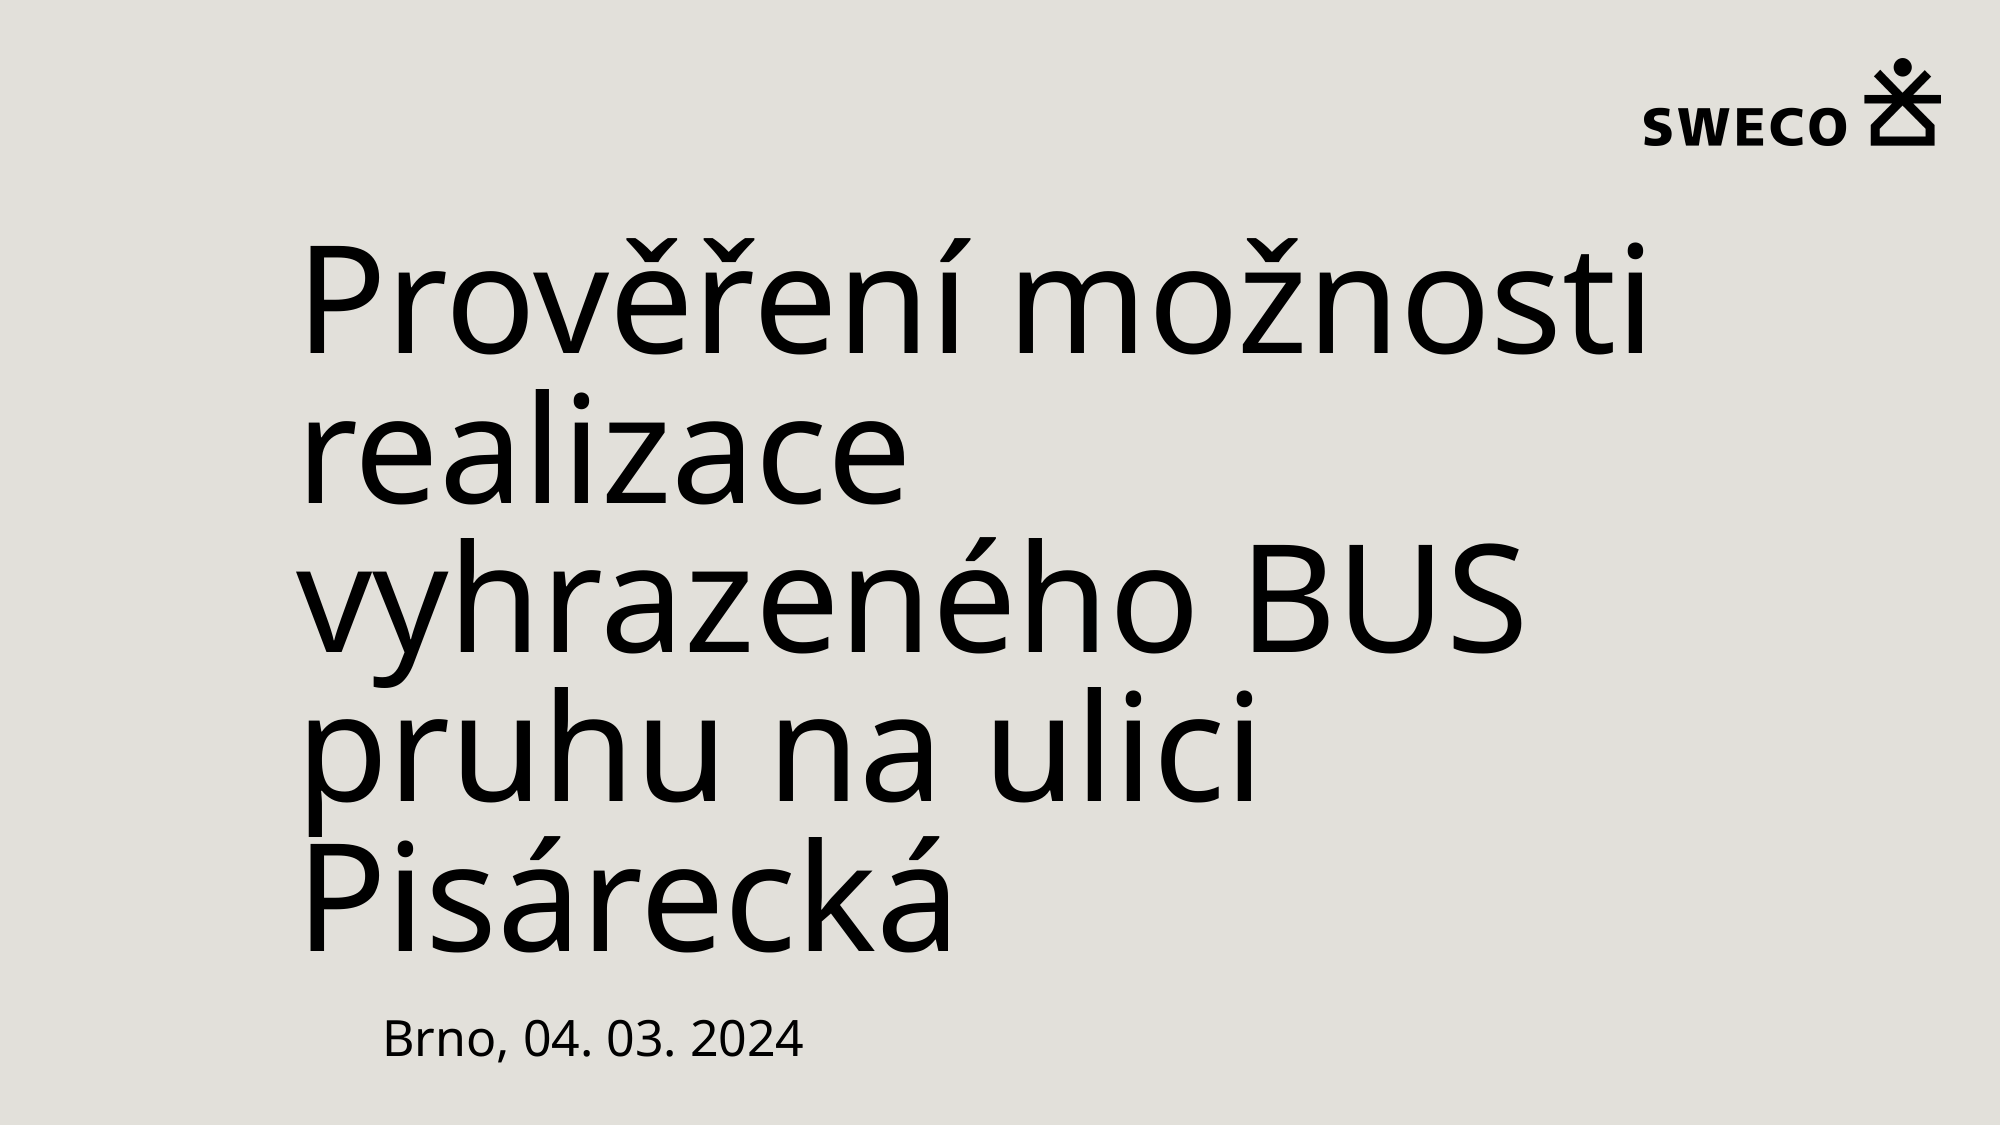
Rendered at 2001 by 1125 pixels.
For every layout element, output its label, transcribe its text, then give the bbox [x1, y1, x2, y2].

picture [1644, 58, 1941, 146]
subtitle Brno, 04. 03. 2024 [382, 1006, 1456, 1066]
title Prověření možnosti realizace vyhrazeného BUS pruhu na ulici Pisárecká [296, 234, 1704, 848]
